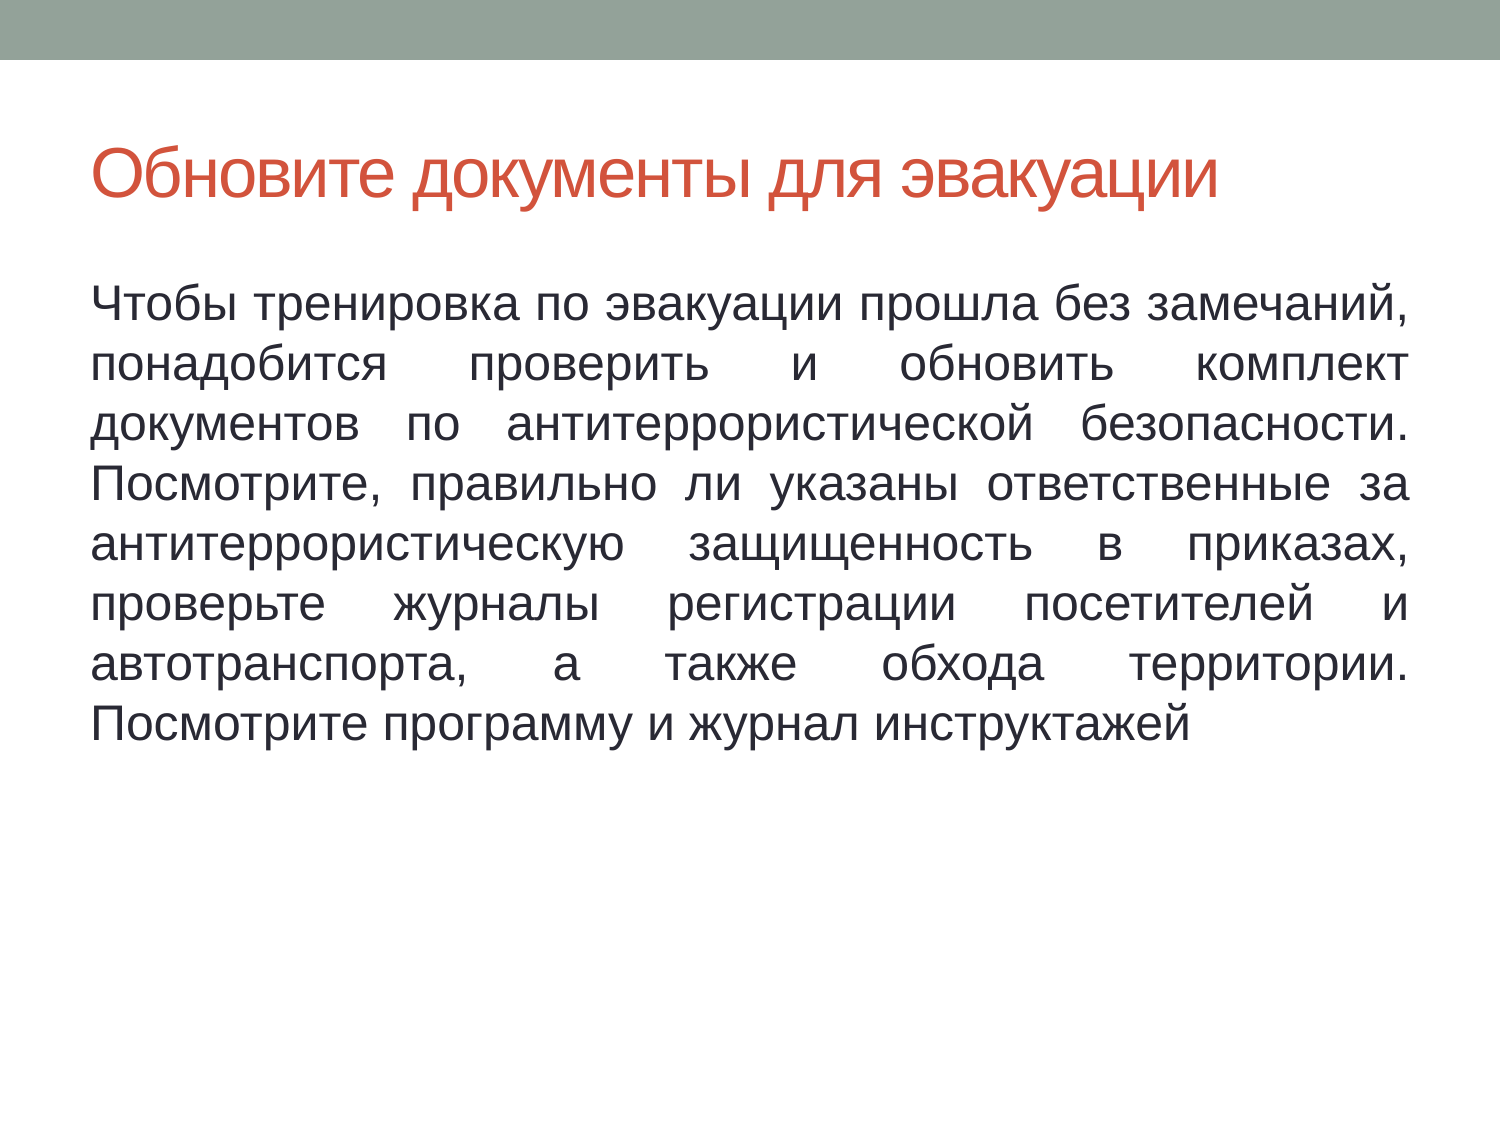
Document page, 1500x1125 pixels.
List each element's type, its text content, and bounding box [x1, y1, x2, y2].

title Обновите документы для эвакуации [75, 87, 1425, 250]
list Чтобы тренировка по эвакуации прошла без замечаний, понадобится проверить и обновить комплект документов по антитеррористической безопасности. Посмотрите, правильно ли указаны ответственные за антитеррористическую защищенность в приказах, проверьте журналы регистрации посетителей и автотранспорта, а также обхода территории. Посмотрите программу и журнал инструктажей [75, 262, 1425, 1063]
